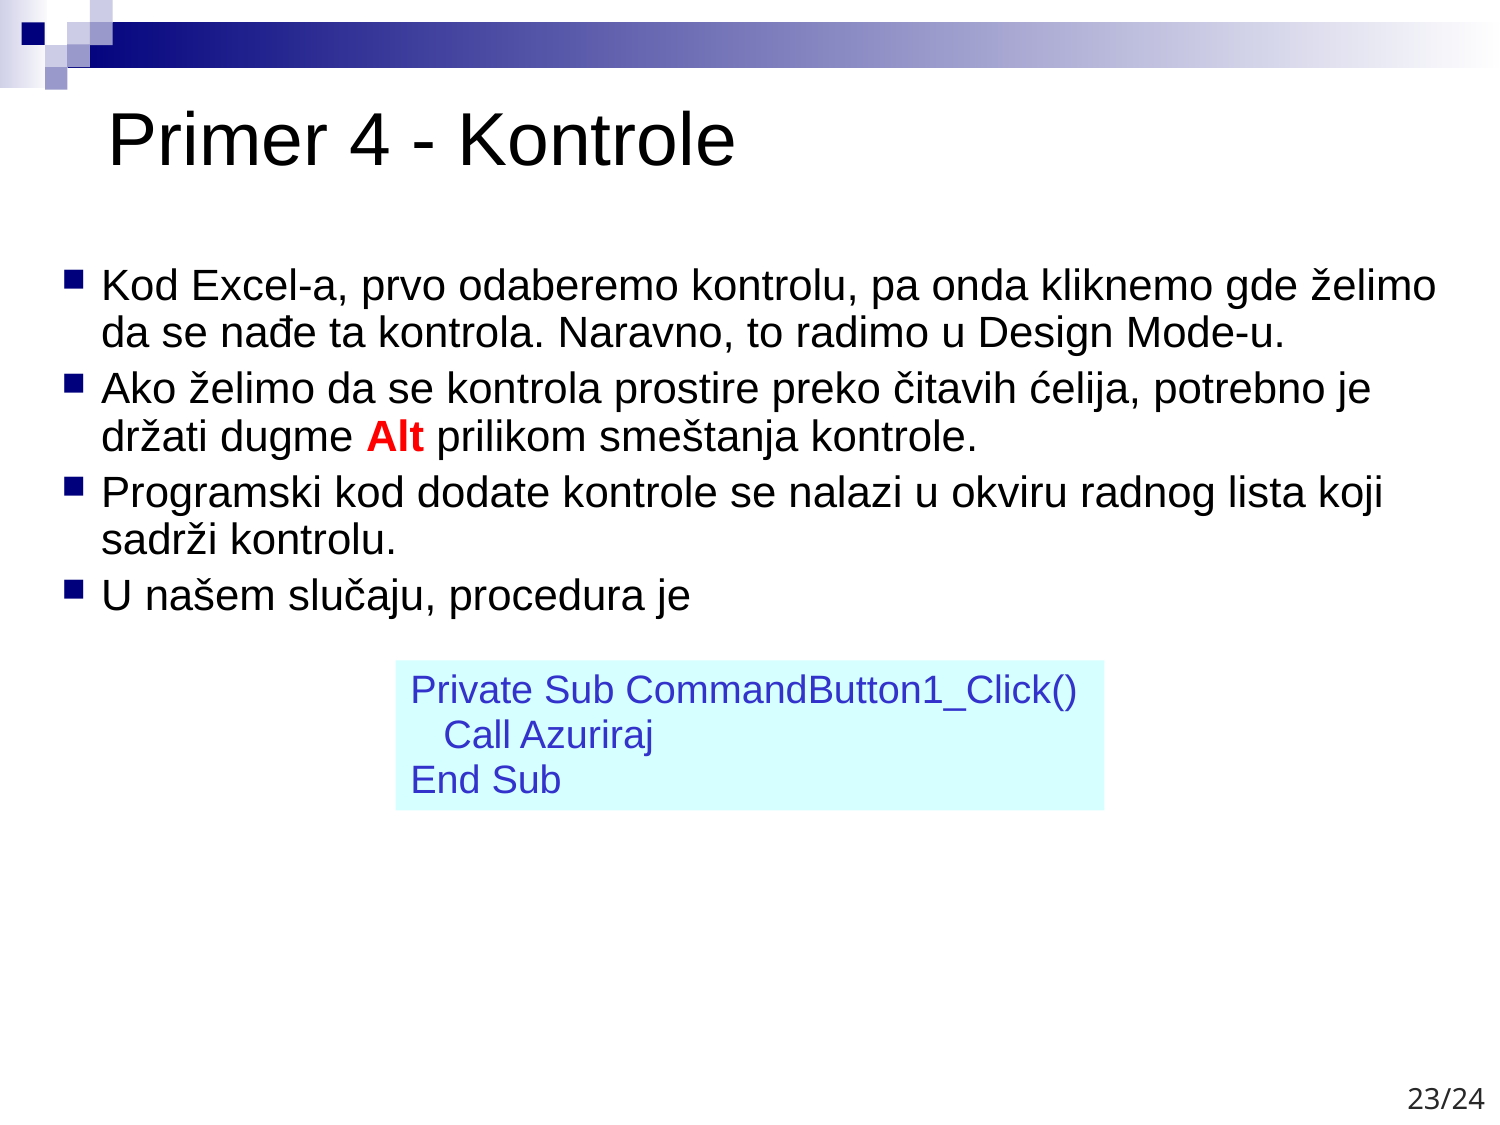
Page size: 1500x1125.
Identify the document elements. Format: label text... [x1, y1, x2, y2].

text_box 23/24 [1374, 1072, 1500, 1123]
title Primer 4 - Kontrole [92, 75, 798, 197]
list Kod Excel-a, prvo odaberemo kontrolu, pa onda kliknemo gde želimo da se nađe ta kontrola. Naravno, to radimo u Design Mode-u. Ako želimo da se kontrola prostire preko čitavih ćelija, potrebno je držati dugme Alt prilikom smeštanja kontrole. Programski kod dodate kontrole se nalazi u okviru radnog lista koji sadrži kontrolu. U našem slučaju, procedura je [52, 255, 1471, 646]
text_box Private Sub CommandButton1_Click() Call Azuriraj End Sub [395, 660, 1105, 811]
